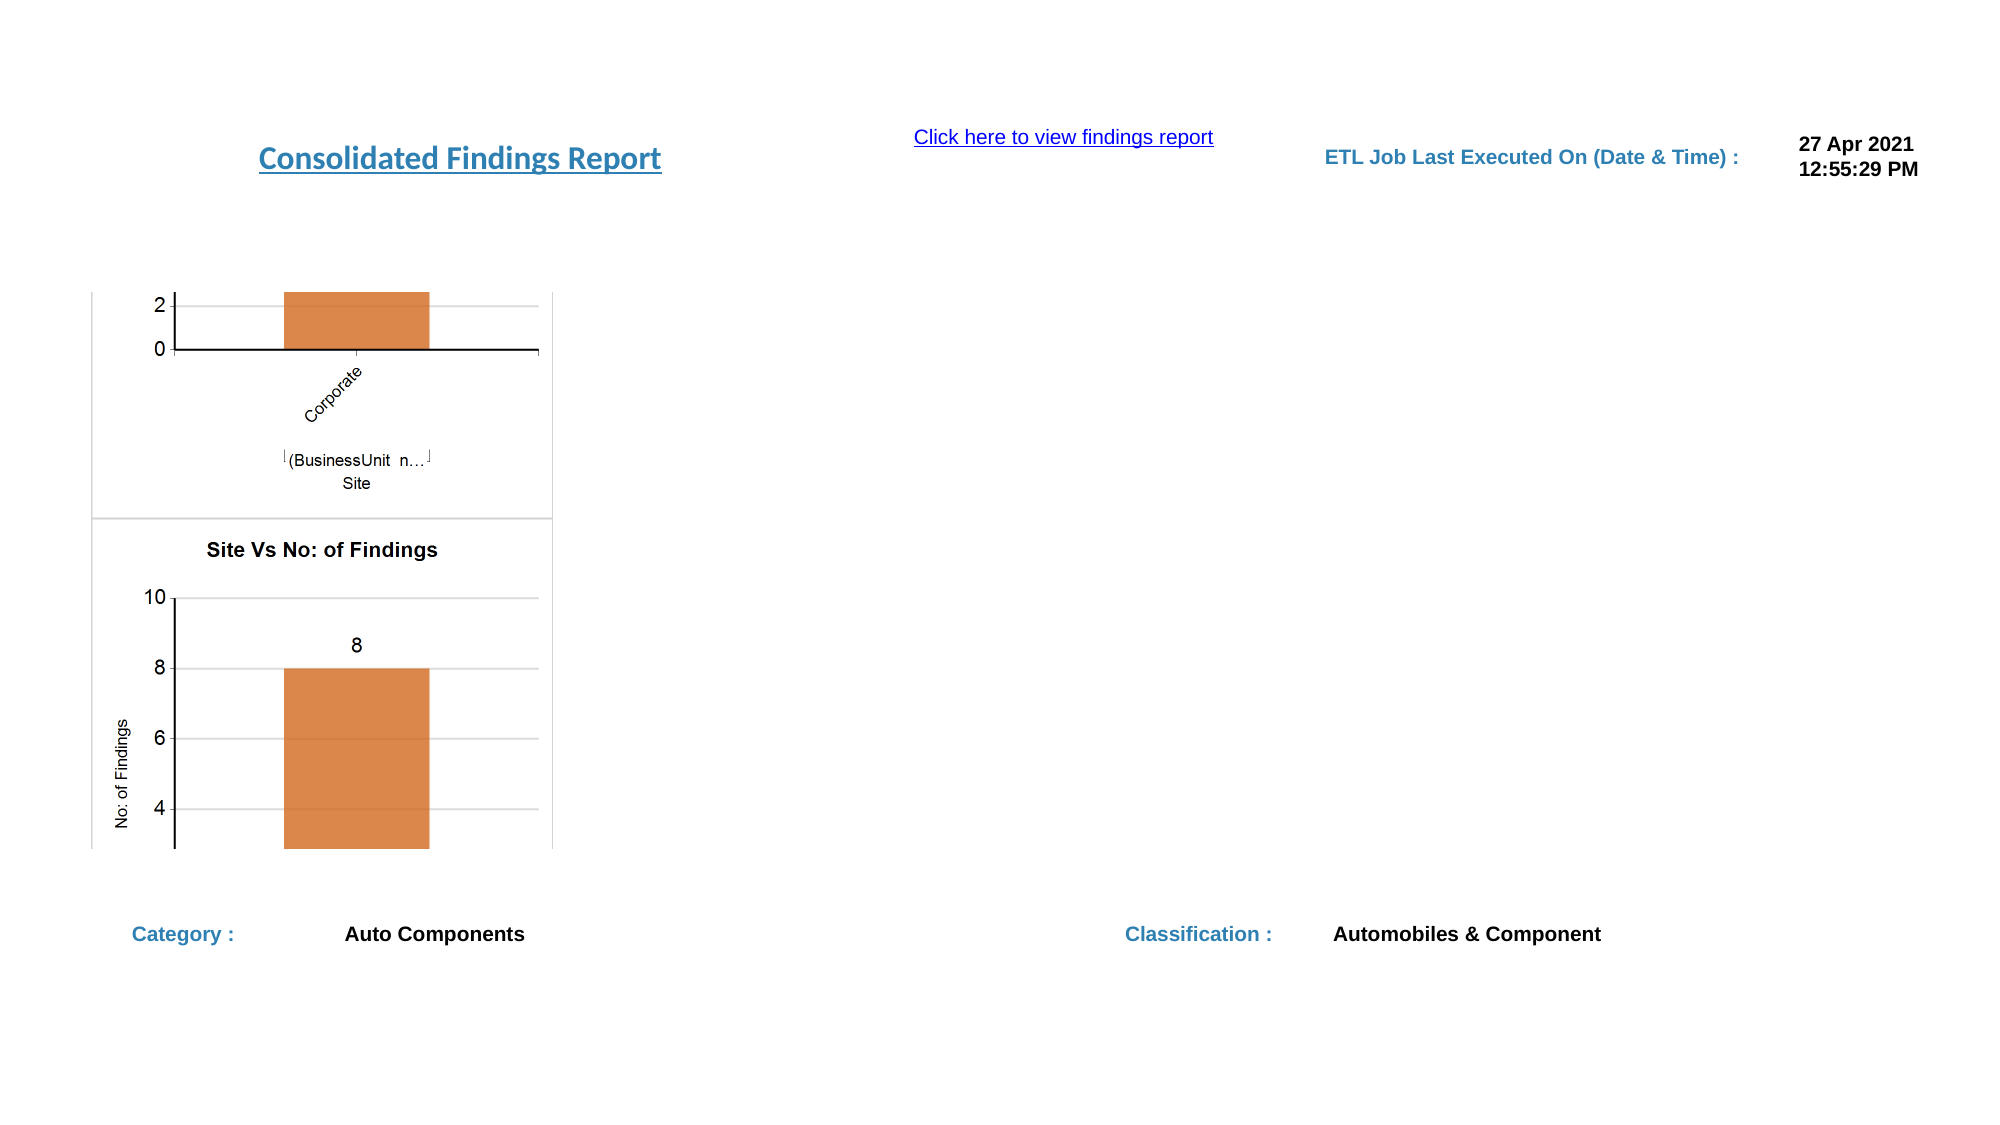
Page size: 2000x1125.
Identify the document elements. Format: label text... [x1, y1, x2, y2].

picture [74, 858, 1926, 1008]
picture [91, 291, 553, 850]
text_box 27 Apr 2021 12:55:29 PM [1792, 119, 1925, 193]
text_box Consolidated Findings Report [91, 119, 831, 193]
text_box ETL Job Last Executed On (Date & Time) : [1273, 119, 1791, 193]
text_box Click here to view findings report [886, 119, 1241, 157]
